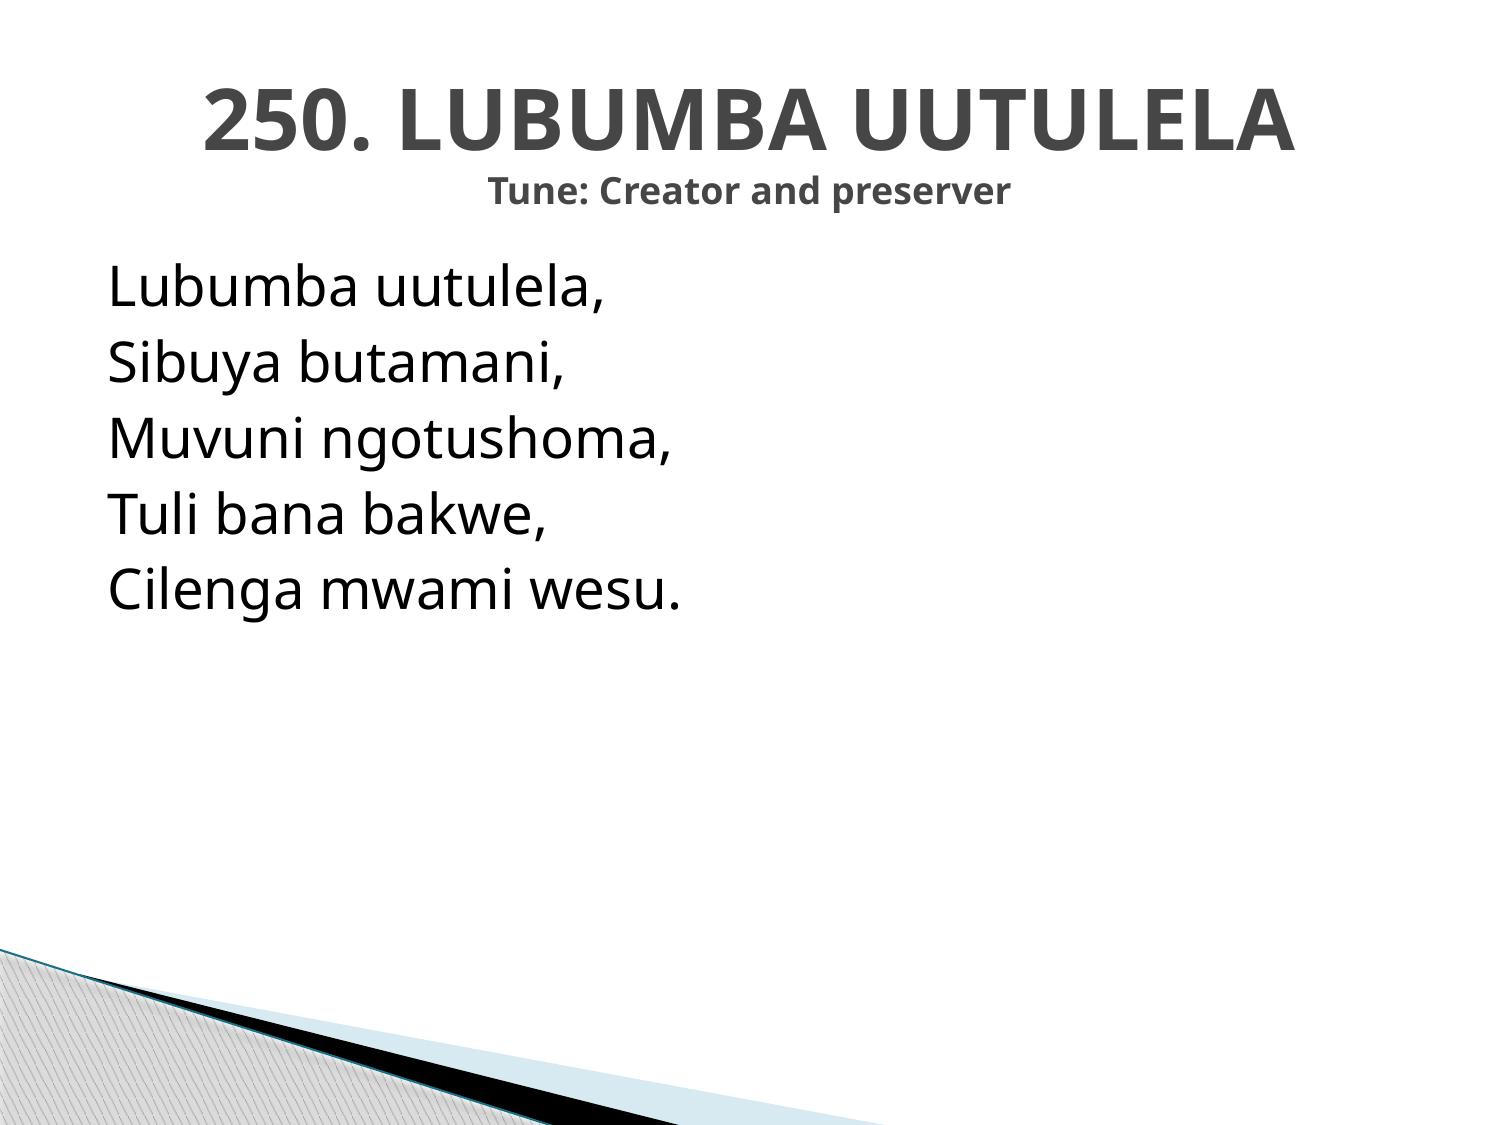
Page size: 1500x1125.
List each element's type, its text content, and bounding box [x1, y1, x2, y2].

list Lubumba uutulela, Sibuya butamani, Muvuni ngotushoma, Tuli bana bakwe, Cilenga mwami wesu. [75, 243, 1425, 986]
title 250. LUBUMBA UUTULELA Tune: Creator and preserver [75, 45, 1425, 233]
